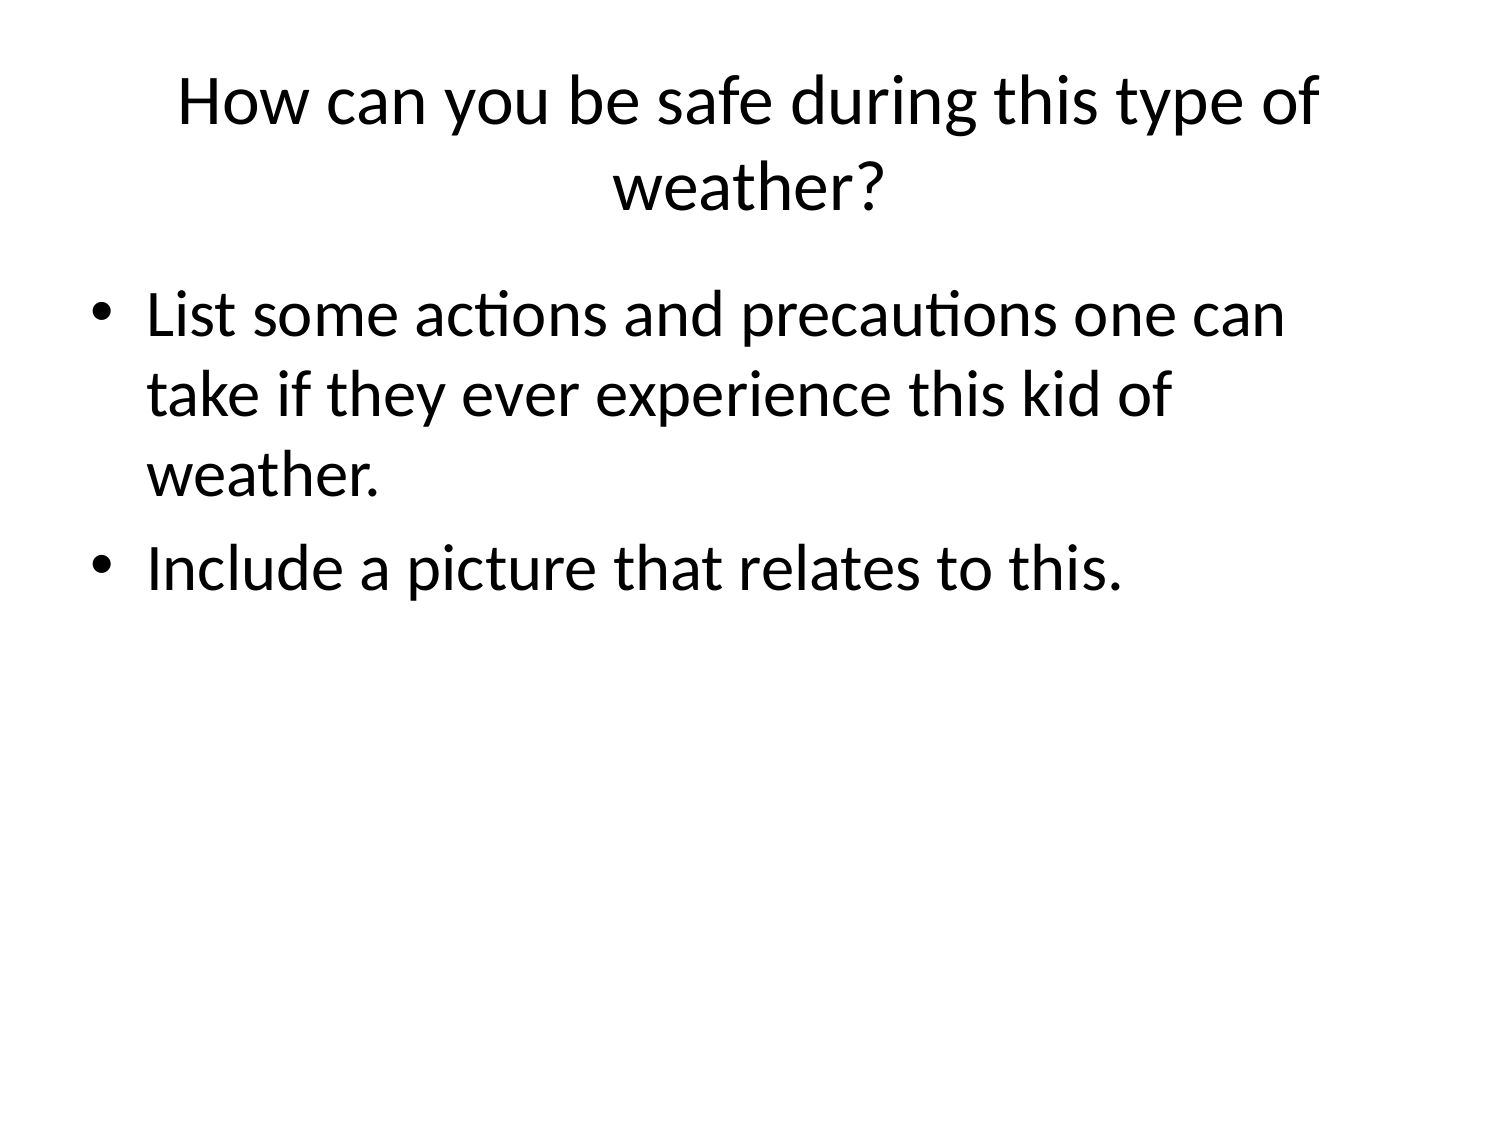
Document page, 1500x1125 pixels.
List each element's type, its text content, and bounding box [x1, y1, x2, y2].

title How can you be safe during this type of weather? [75, 45, 1425, 233]
list List some actions and precautions one can take if they ever experience this kid of weather. Include a picture that relates to this. [75, 262, 1425, 1005]
